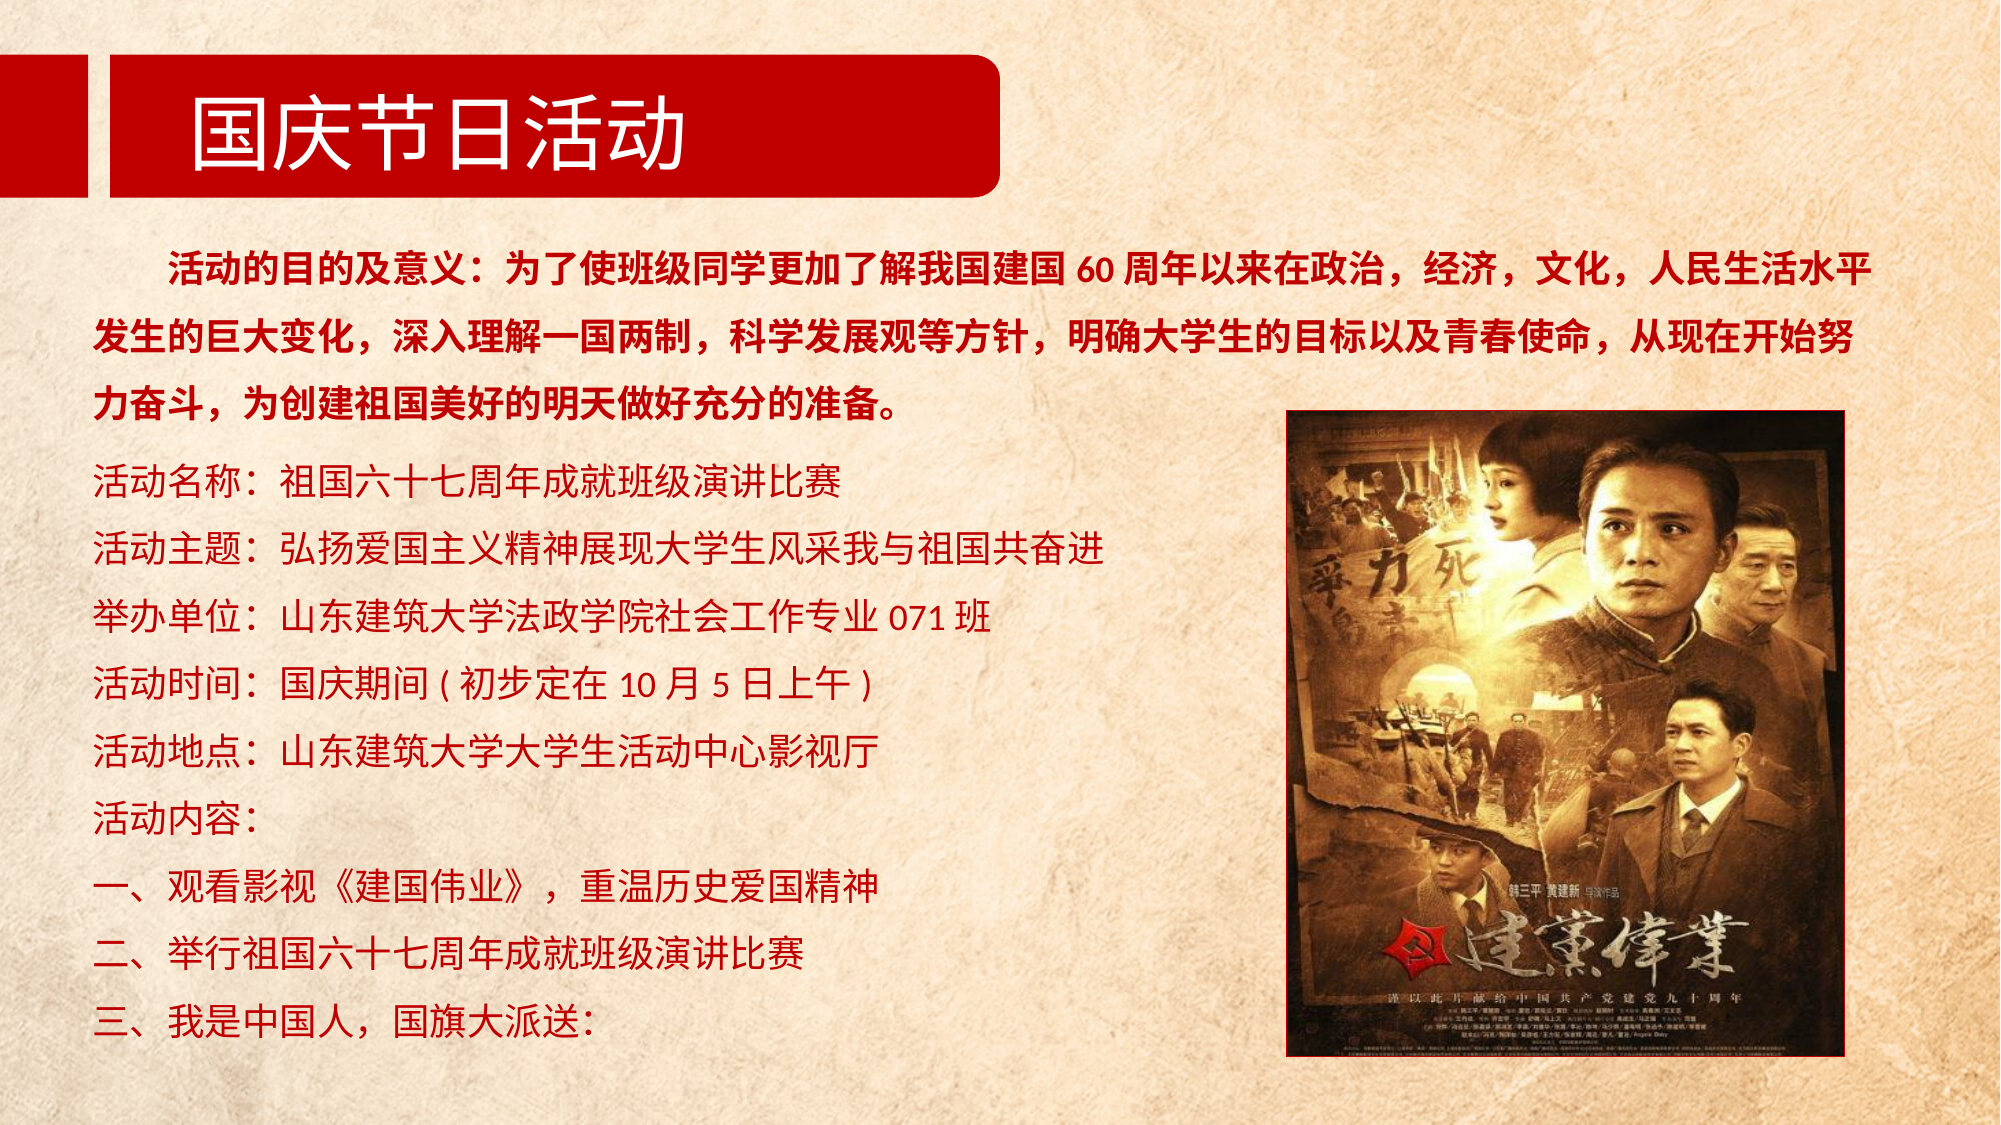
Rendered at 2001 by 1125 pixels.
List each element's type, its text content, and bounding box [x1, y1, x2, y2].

text_box 活动名称：祖国六十七周年成就班级演讲比赛 活动主题：弘扬爱国主义精神展现大学生风采我与祖国共奋进 举办单位：山东建筑大学法政学院社会工作专业071班 活动时间：国庆期间(初步定在10月5日上午) 活动地点：山东建筑大学大学生活动中心影视厅 活动内容： 一、观看影视《建国伟业》，重温历史爱国精神 二、举行祖国六十七周年成就班级演讲比赛 三、我是中国人，国旗大派送： [77, 433, 1235, 1051]
text_box 活动的目的及意义：为了使班级同学更加了解我国建国60周年以来在政治，经济，文化，人民生活水平发生的巨大变化，深入理解一国两制，科学发展观等方针，明确大学生的目标以及青春使命，从现在开始努力奋斗，为创建祖国美好的明天做好充分的准备。 [77, 215, 1897, 433]
picture [0, 0, 2001, 1125]
text_box 国庆节日活动 [173, 73, 884, 189]
